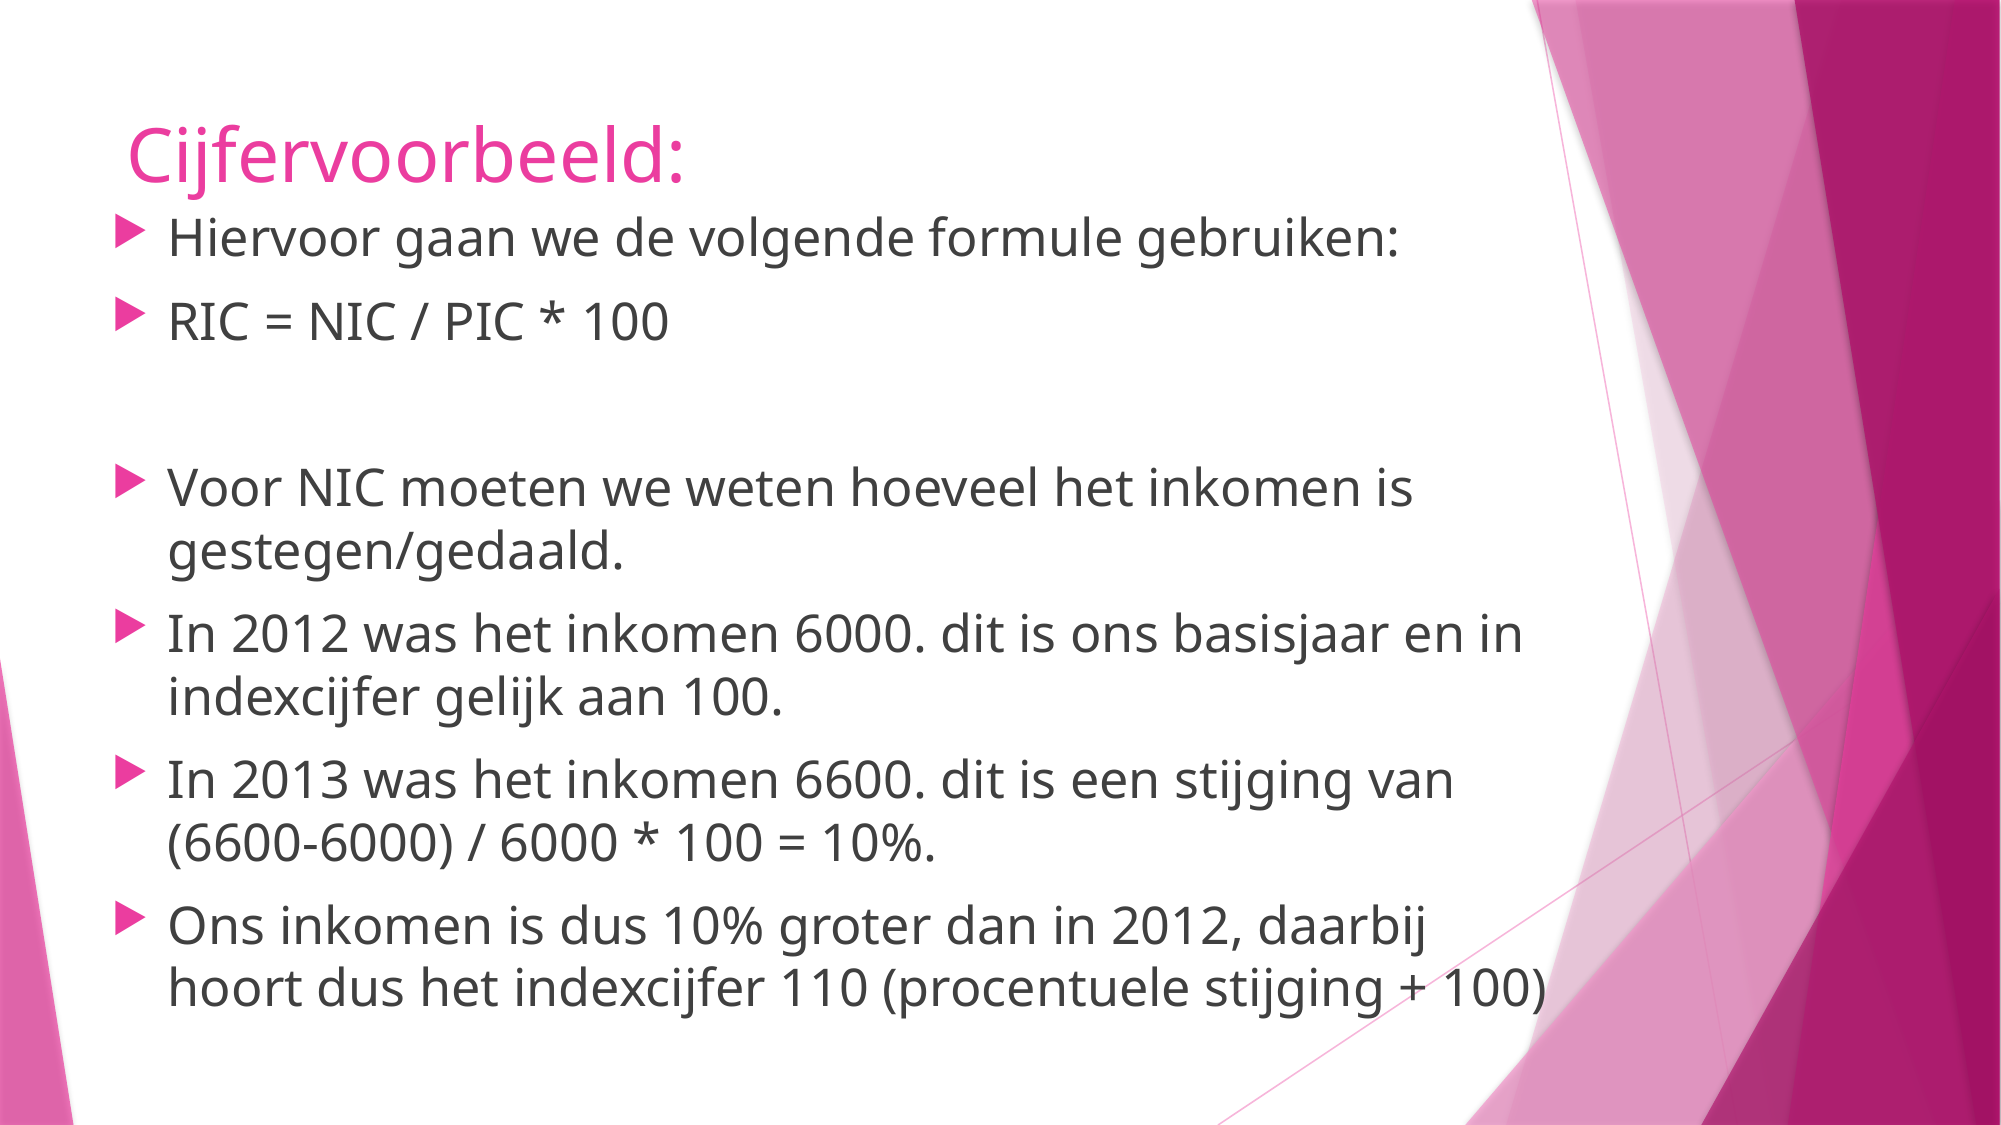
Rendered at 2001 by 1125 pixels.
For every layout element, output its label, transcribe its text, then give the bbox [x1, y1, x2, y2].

title Cijfervoorbeeld: [111, 99, 1522, 197]
list Hiervoor gaan we de volgende formule gebruiken: RIC = NIC / PIC * 100 Voor NIC moeten we weten hoeveel het inkomen is gestegen/gedaald. In 2012 was het inkomen 6000. dit is ons basisjaar en in indexcijfer gelijk aan 100. In 2013 was het inkomen 6600. dit is een stijging van (6600-6000) / 6000 * 100 = 10%. Ons inkomen is dus 10% groter dan in 2012, daarbij hoort dus het indexcijfer 110 (procentuele stijging + 100) [96, 197, 1591, 1080]
